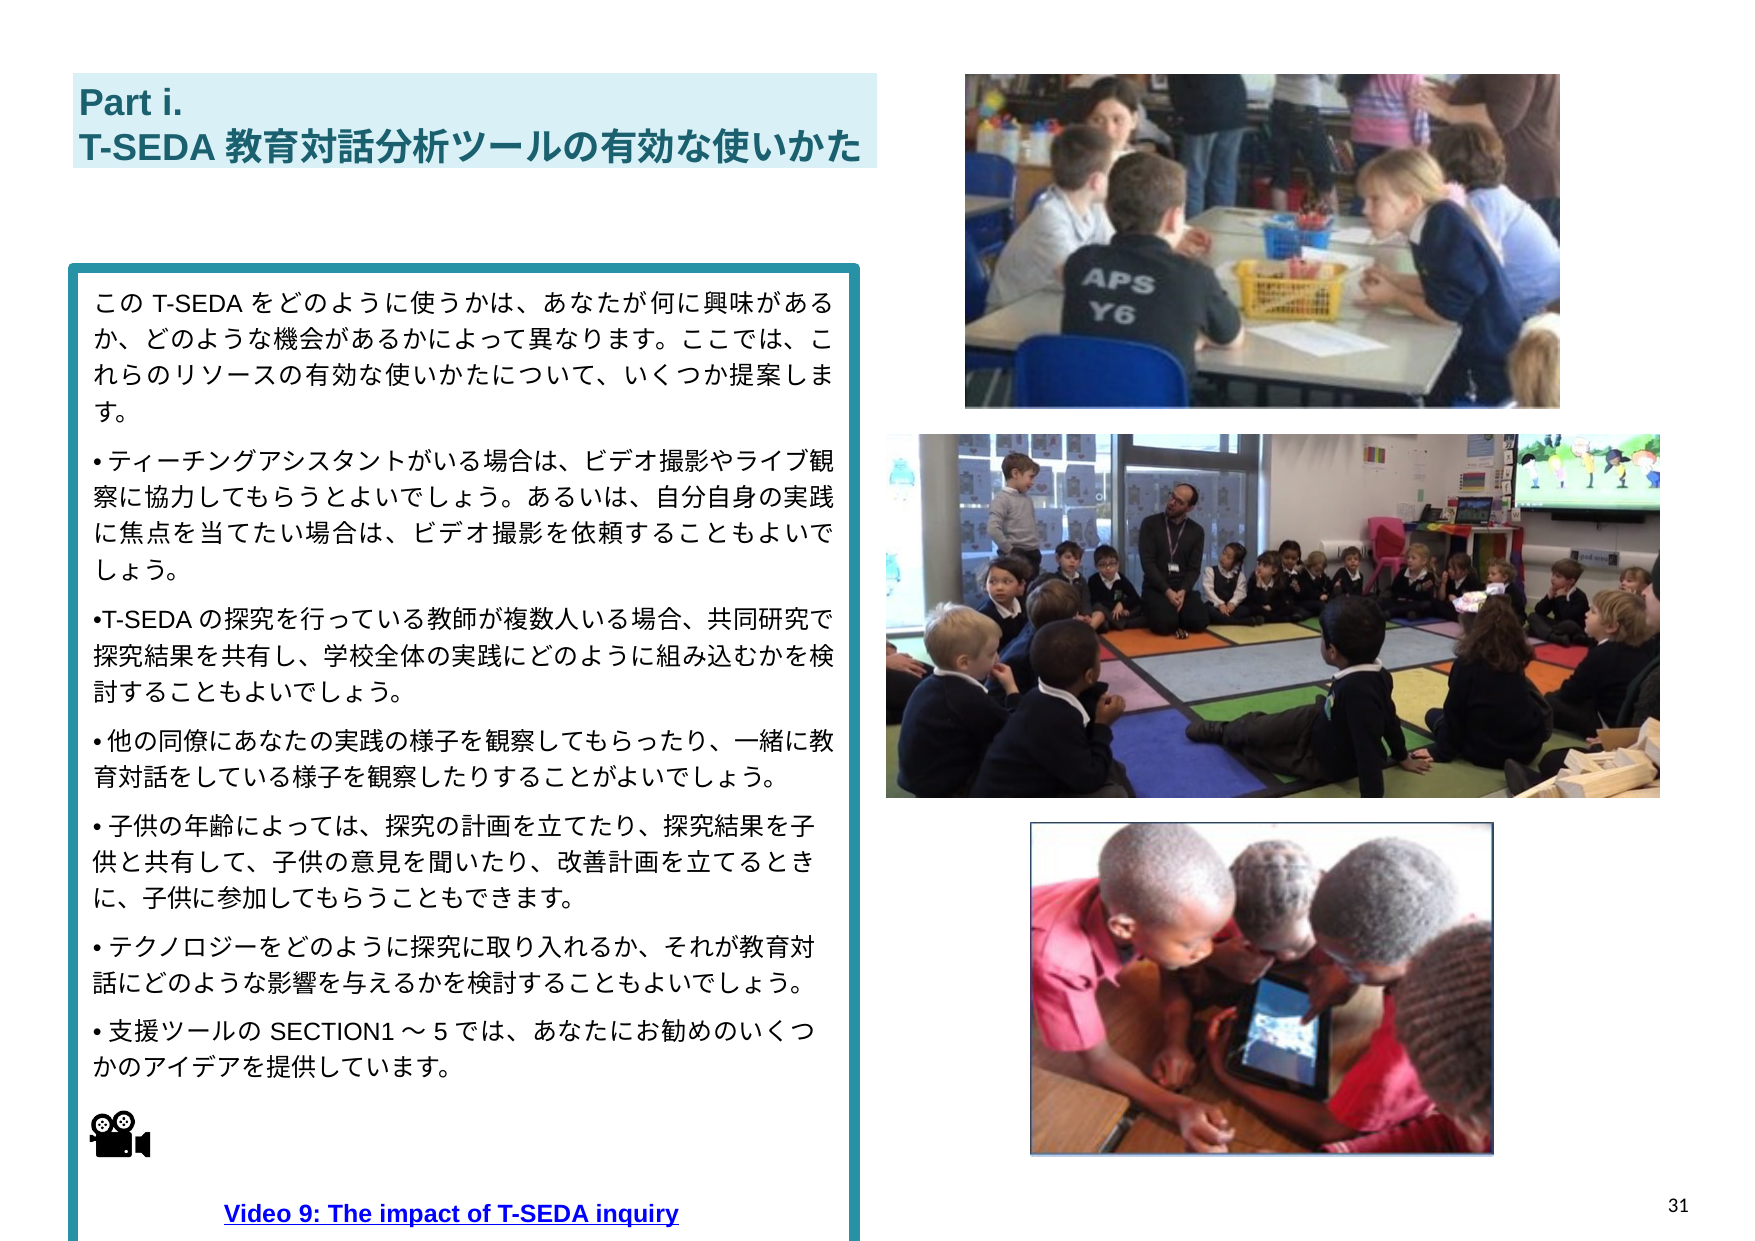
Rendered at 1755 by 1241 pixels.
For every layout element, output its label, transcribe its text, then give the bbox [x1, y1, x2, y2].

text_box [83, 1097, 156, 1170]
picture [965, 74, 1560, 410]
slide_number 31 [1661, 1189, 1740, 1241]
text_box このT-SEDAをどのように使うかは、あなたが何に興味があるか、どのような機会があるかによって異なります。ここでは、これらのリソースの有効な使いかたについて、いくつか提案します。 •ティーチングアシスタントがいる場合は、ビデオ撮影やライブ観察に協力してもらうとよいでしょう。あるいは、自分自身の実践に焦点を当てたい場合は、ビデオ撮影を依頼することもよいでしょう。 •T-SEDAの探究を行っている教師が複数人いる場合、共同研究で探究結果を共有し、学校全体の実践にどのように組み込むかを検討することもよいでしょう。 •他の同僚にあなたの実践の様子を観察してもらったり、一緒に教育対話をしている様子を観察したりすることがよいでしょう。 •子供の年齢によっては、探究の計画を立てたり、探究結果を子供と共有して、子供の意見を聞いたり、改善計画を立てるときに、子供に参加してもらうこともできます。 •テクノロジーをどのように探究に取り入れるか、それが教育対話にどのような影響を与えるかを検討することもよいでしょう。 •支援ツールのSECTION1～5では、あなたにお勧めのいくつかのアイデアを提供しています。 Video 9: The impact of T-SEDA inquiry [73, 267, 855, 1241]
picture [885, 434, 1661, 799]
text_box Part i. T-SEDA教育対話分析ツールの有効な使いかた [73, 73, 878, 168]
picture [1029, 822, 1494, 1157]
